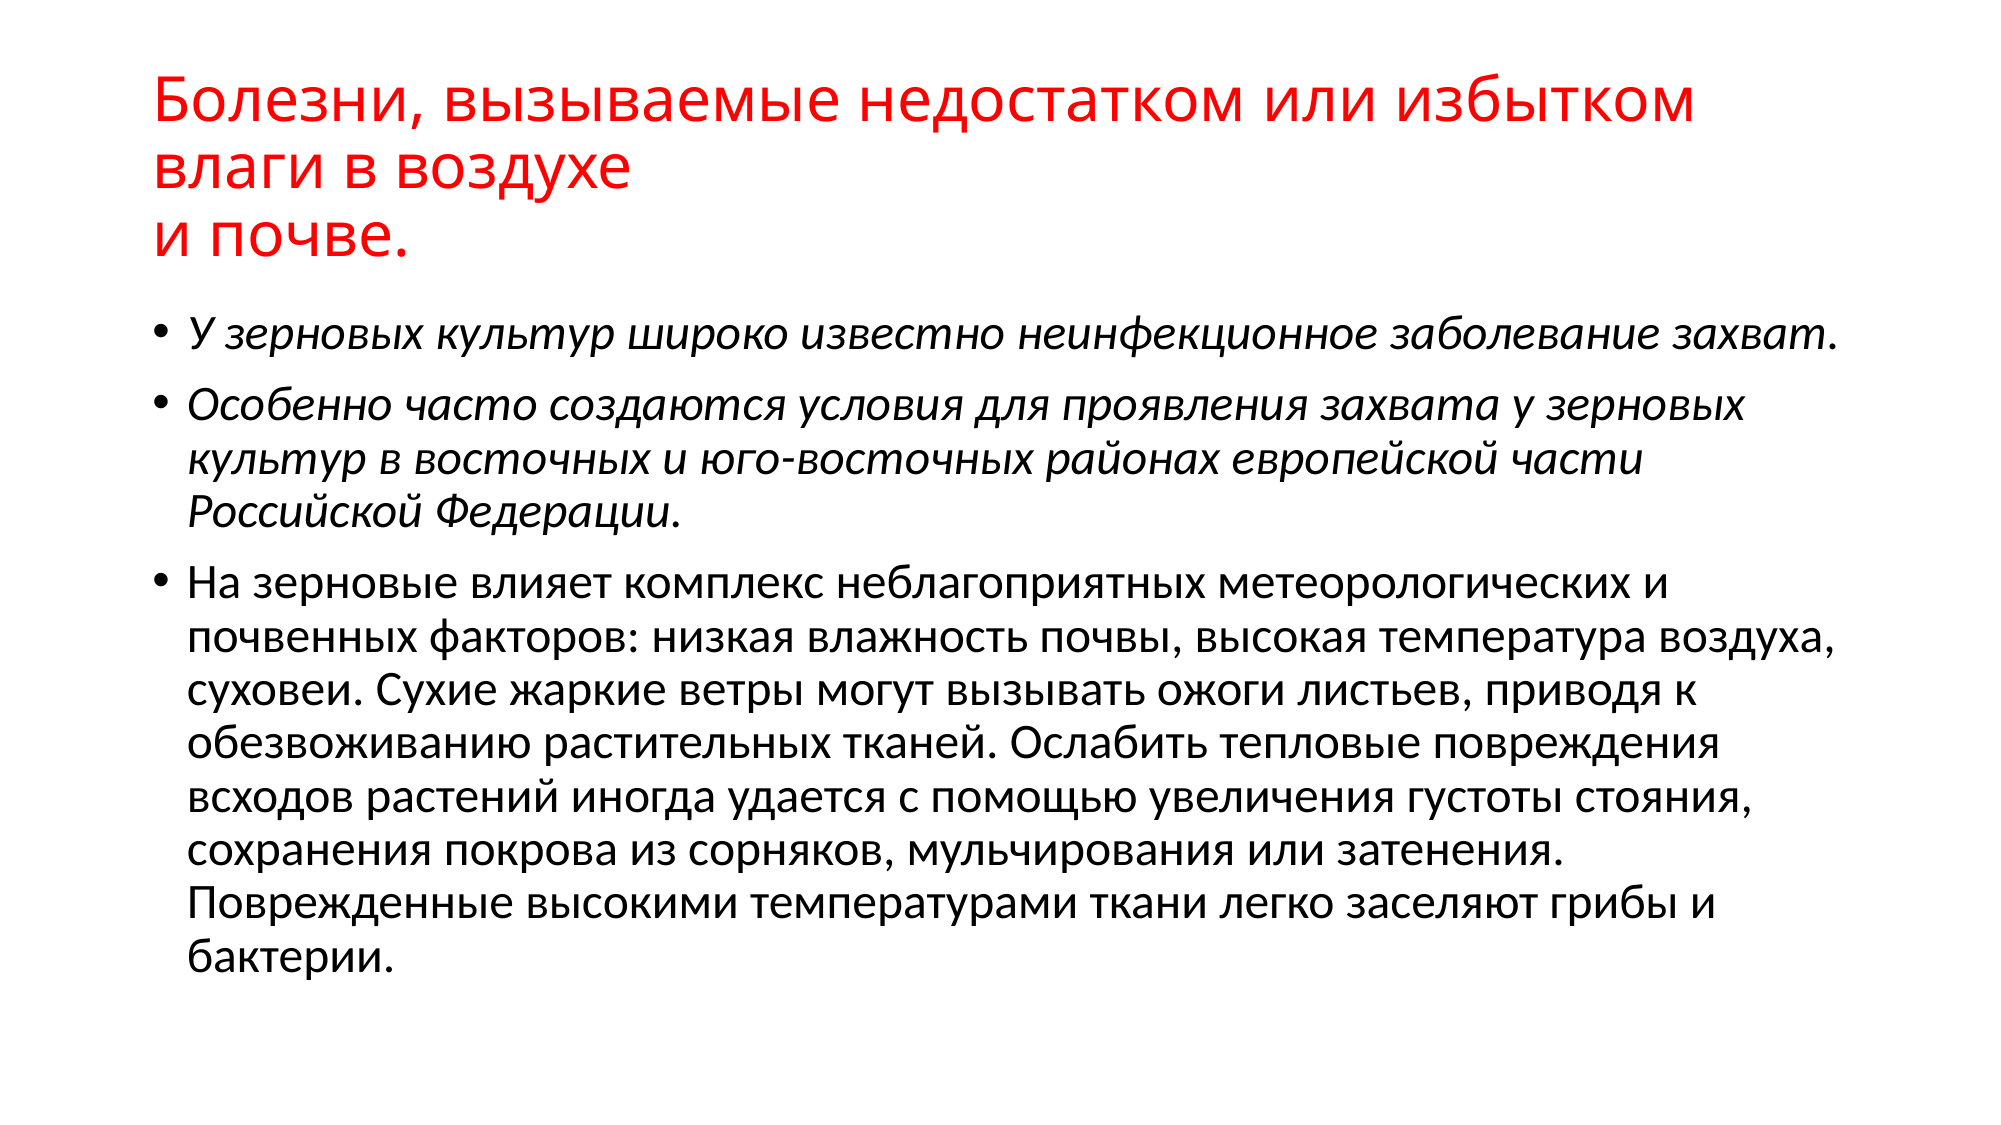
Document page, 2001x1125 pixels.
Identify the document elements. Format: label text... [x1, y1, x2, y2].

list У зерновых культур широко известно неинфекционное заболевание захват. Особенно часто создаются условия для проявления захвата у зерновых культур в восточных и юго-восточных районах европейской части Российской Федерации. На зерновые влияет комплекс неблагоприятных метеорологических и почвенных факторов: низкая влажность почвы, высокая температура воздуха, суховеи. Сухие жаркие ветры могут вызывать ожоги листьев, приводя к обезвоживанию растительных тканей. Ослабить тепловые повреждения всходов растений иногда удается с помощью увеличения густоты стояния, сохранения покрова из сорняков, мульчирования или затенения. Поврежденные высокими температурами ткани легко заселяют грибы и бактерии. [137, 299, 1863, 1014]
title Болезни, вызываемые недостатком или избытком влаги в воздухе и почве. [137, 59, 1863, 278]
